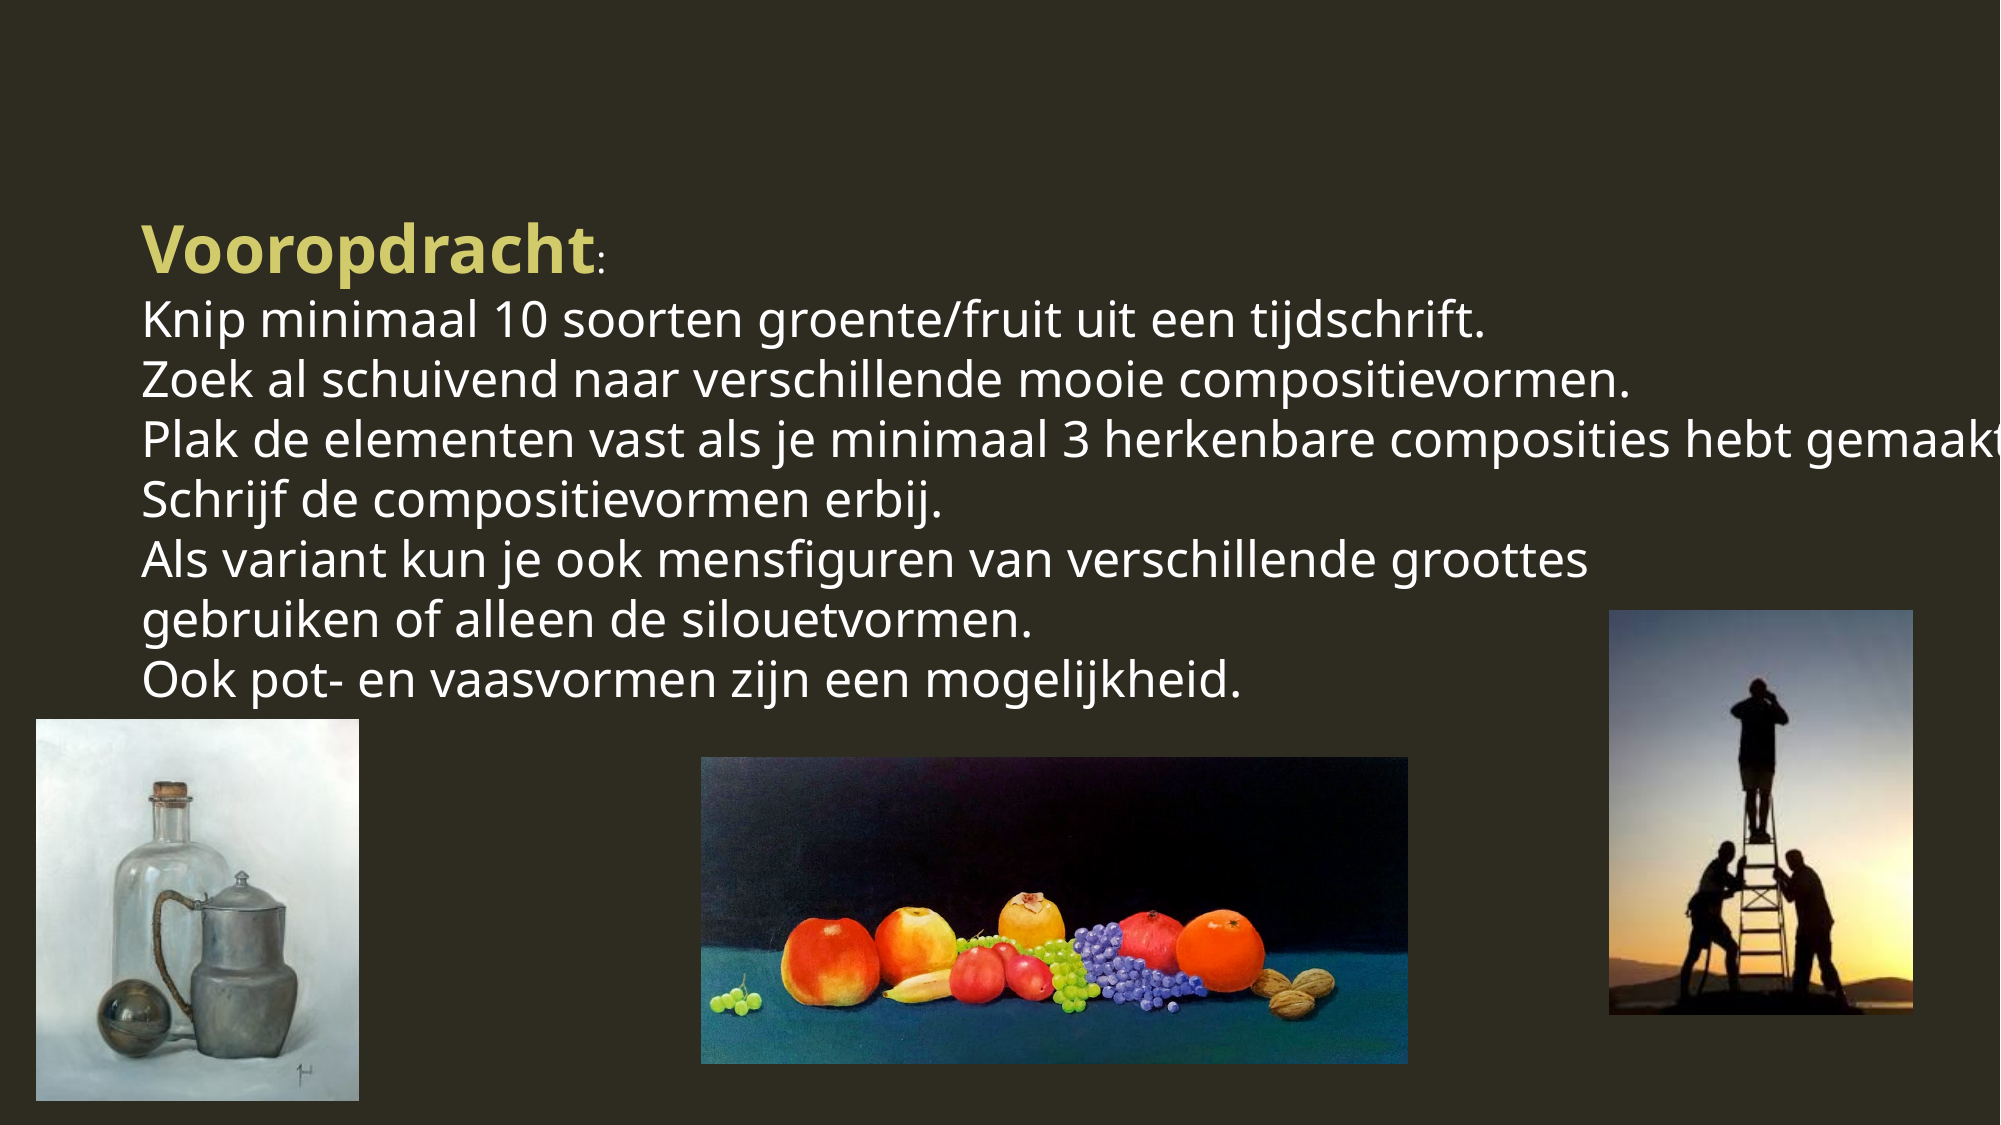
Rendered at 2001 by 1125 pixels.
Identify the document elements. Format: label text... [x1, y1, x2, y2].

picture [36, 719, 360, 1101]
text_box Vooropdracht: Knip minimaal 10 soorten groente/fruit uit een tijdschrift. Zoek al schuivend naar verschillende mooie compositievormen. Plak de elementen vast als je minimaal 3 herkenbare composities hebt gemaakt. Schrijf de compositievormen erbij. Als variant kun je ook mensfiguren van verschillende groottes gebruiken of alleen de silouetvormen. Ook pot- en vaasvormen zijn een mogelijkheid. [126, 199, 2000, 715]
picture [1376, 1056, 1386, 1064]
picture [1398, 1050, 1408, 1064]
picture [701, 757, 1408, 1064]
picture [1609, 610, 1913, 1016]
